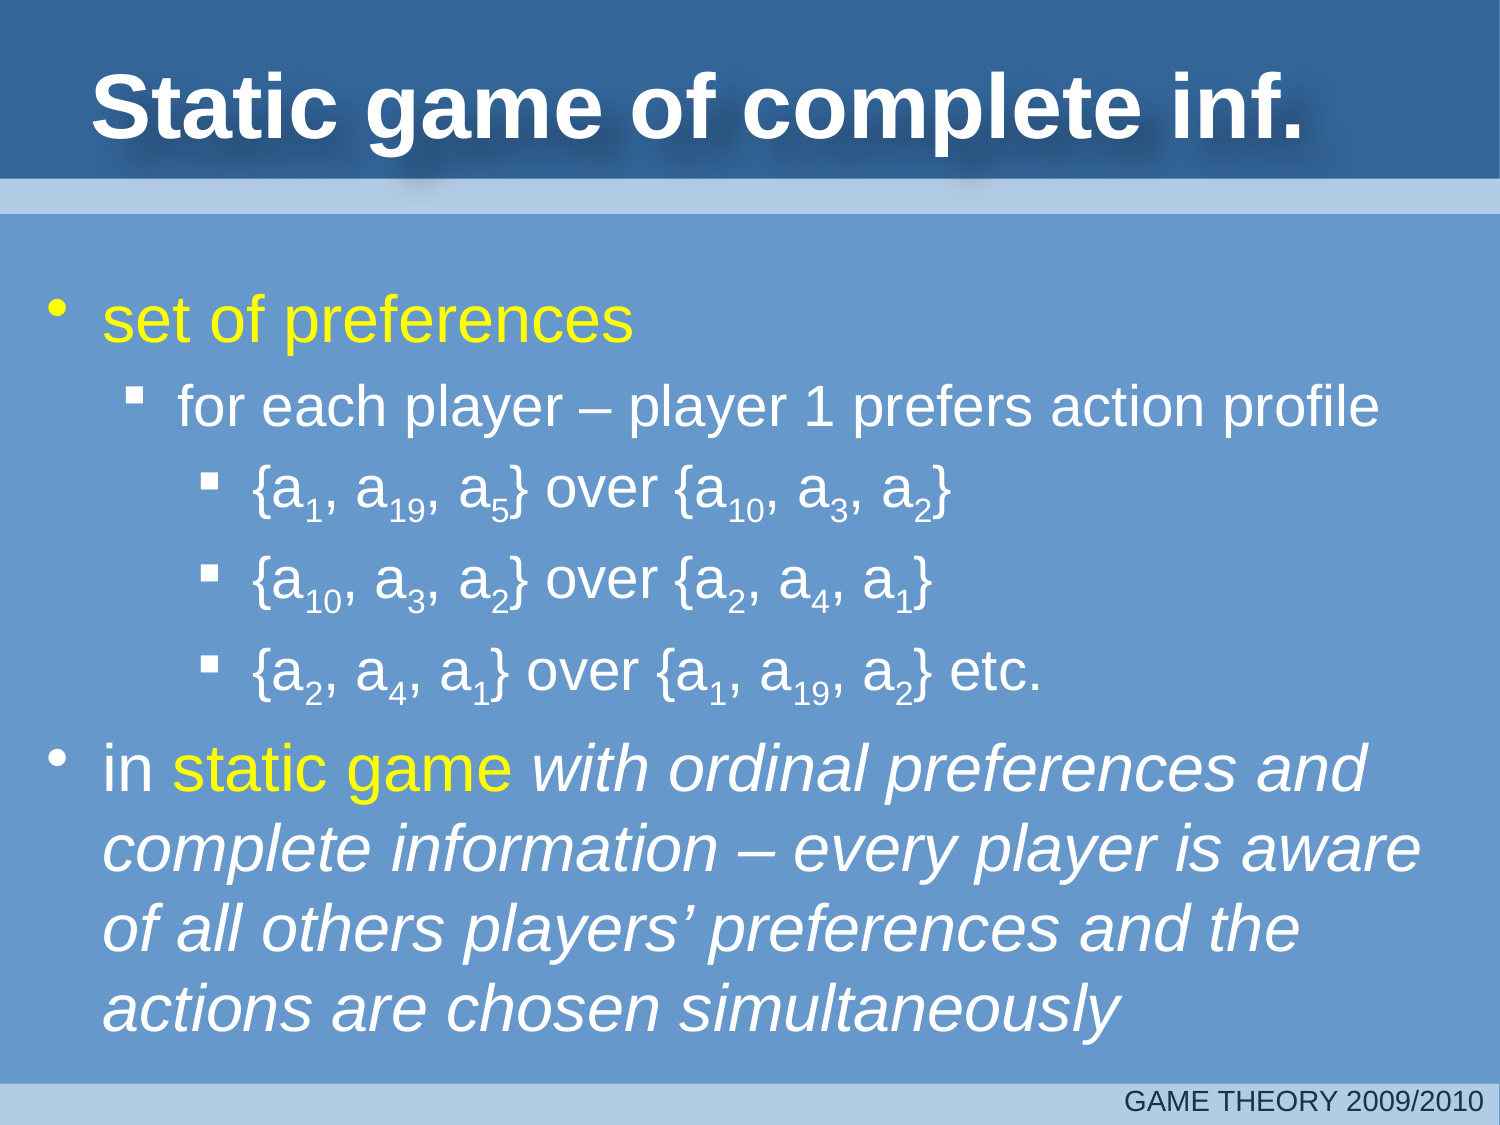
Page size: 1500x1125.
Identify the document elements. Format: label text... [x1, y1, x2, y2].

text_box set of preferences for each player – player 1 prefers action profile {a1, a19, a5} over {a10, a3, a2} {a10, a3, a2} over {a2, a4, a1} {a2, a4, a1} over {a1, a19, a2} etc. in static game with ordinal preferences and complete information – every player is aware of all others players’ preferences and the actions are chosen simultaneously [31, 268, 1469, 1025]
title Static game of complete inf. [74, 42, 1436, 162]
text_box GAME THEORY 2009/2010 [1109, 1075, 1500, 1125]
